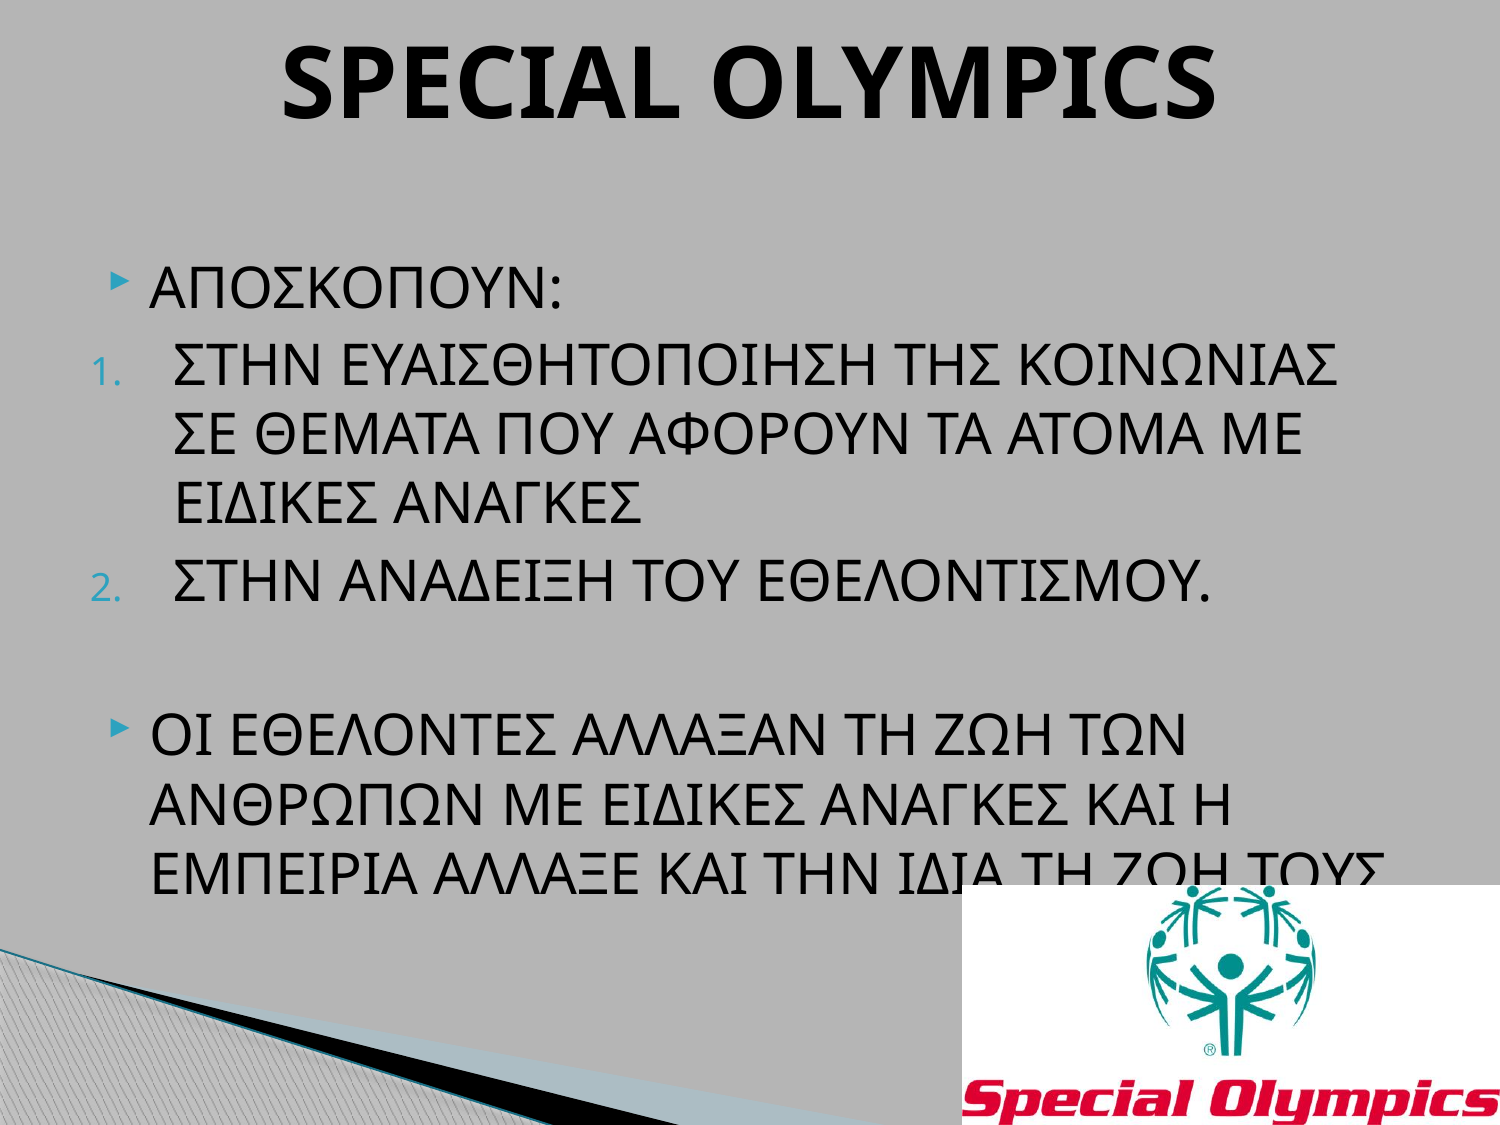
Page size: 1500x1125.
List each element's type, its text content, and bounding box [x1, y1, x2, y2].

list ΑΠΟΣΚΟΠΟΥΝ: ΣΤΗΝ ΕΥΑΙΣΘΗΤΟΠΟΙΗΣΗ ΤΗΣ ΚΟΙΝΩΝΙΑΣ ΣΕ ΘΕΜΑΤΑ ΠΟΥ ΑΦΟΡΟΥΝ ΤΑ ΑΤΟΜΑ ΜΕ ΕΙΔΙΚΕΣ ΑΝΑΓΚΕΣ ΣΤΗΝ ΑΝΑΔΕΙΞΗ ΤΟΥ ΕΘΕΛΟΝΤΙΣΜΟΥ. ΟΙ ΕΘΕΛΟΝΤΕΣ ΑΛΛΑΞΑΝ ΤΗ ΖΩΗ ΤΩΝ ΑΝΘΡΩΠΩΝ ΜΕ ΕΙΔΙΚΕΣ ΑΝΑΓΚΕΣ ΚΑΙ Η ΕΜΠΕΙΡΙΑ ΑΛΛΑΞΕ ΚΑΙ ΤΗΝ ΙΔΙΑ ΤΗ ΖΩΗ ΤΟΥΣ. [75, 243, 1425, 986]
picture [962, 885, 1500, 1125]
title SPECIAL OLYMPICS [75, 45, 1425, 233]
